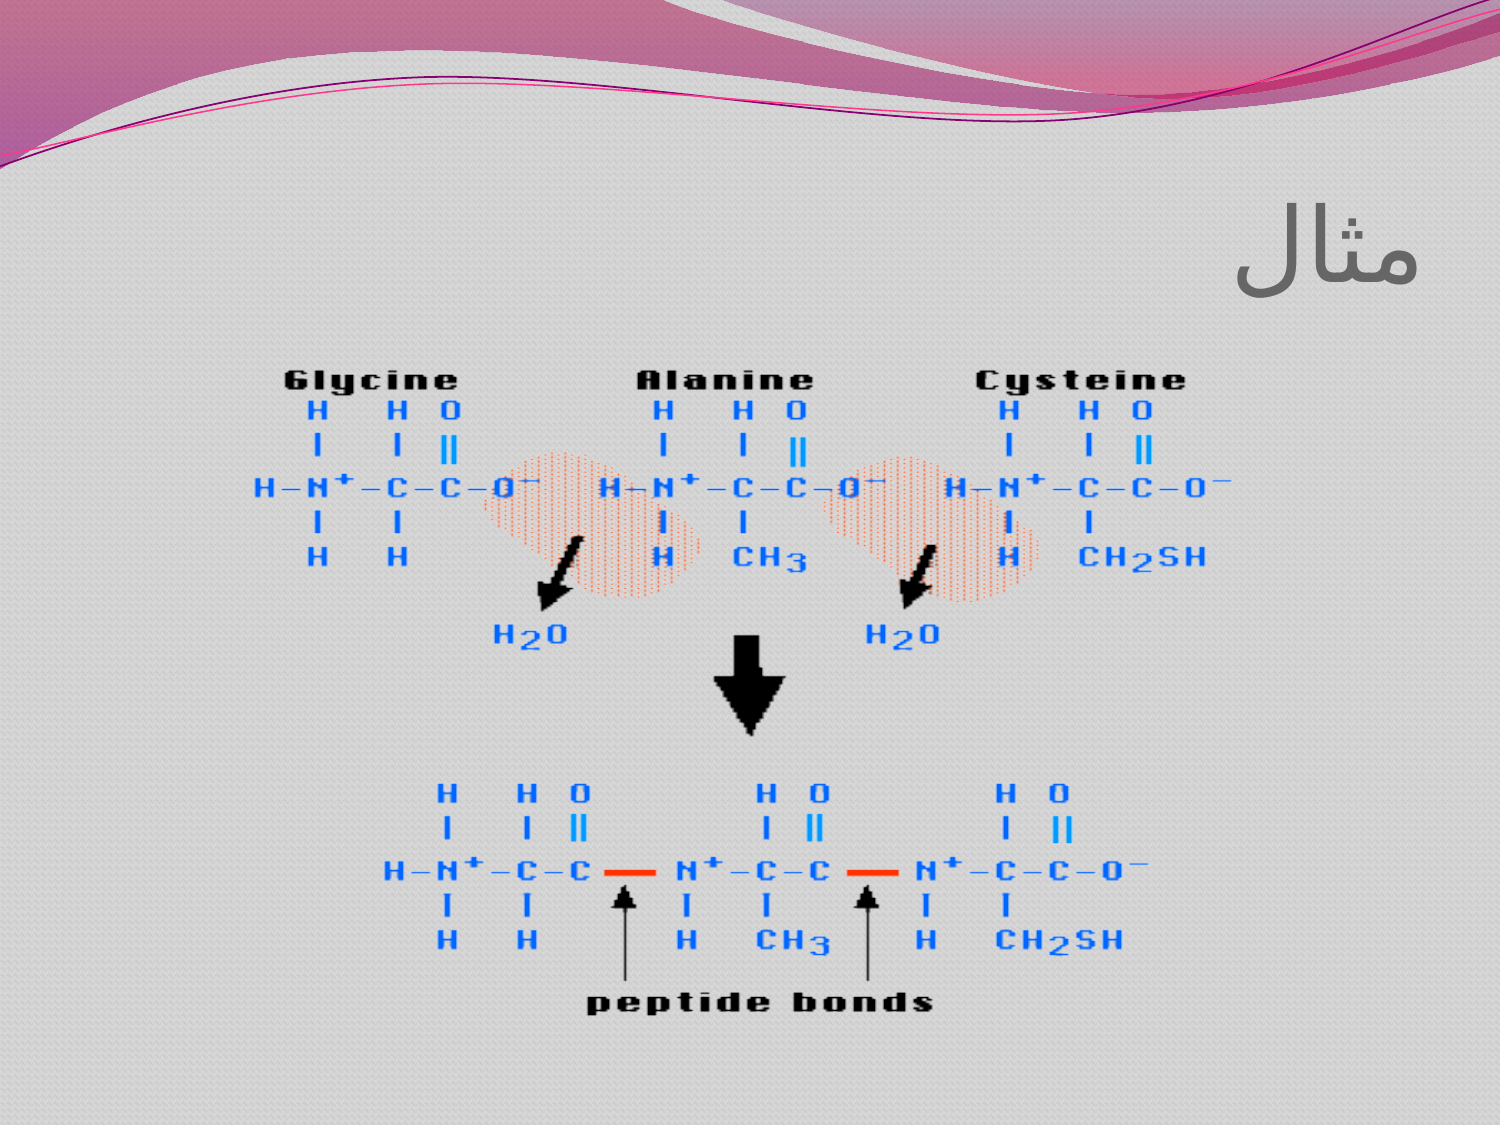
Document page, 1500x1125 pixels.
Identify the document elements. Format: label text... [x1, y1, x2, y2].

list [249, 362, 1263, 1026]
title مثال [75, 115, 1425, 303]
